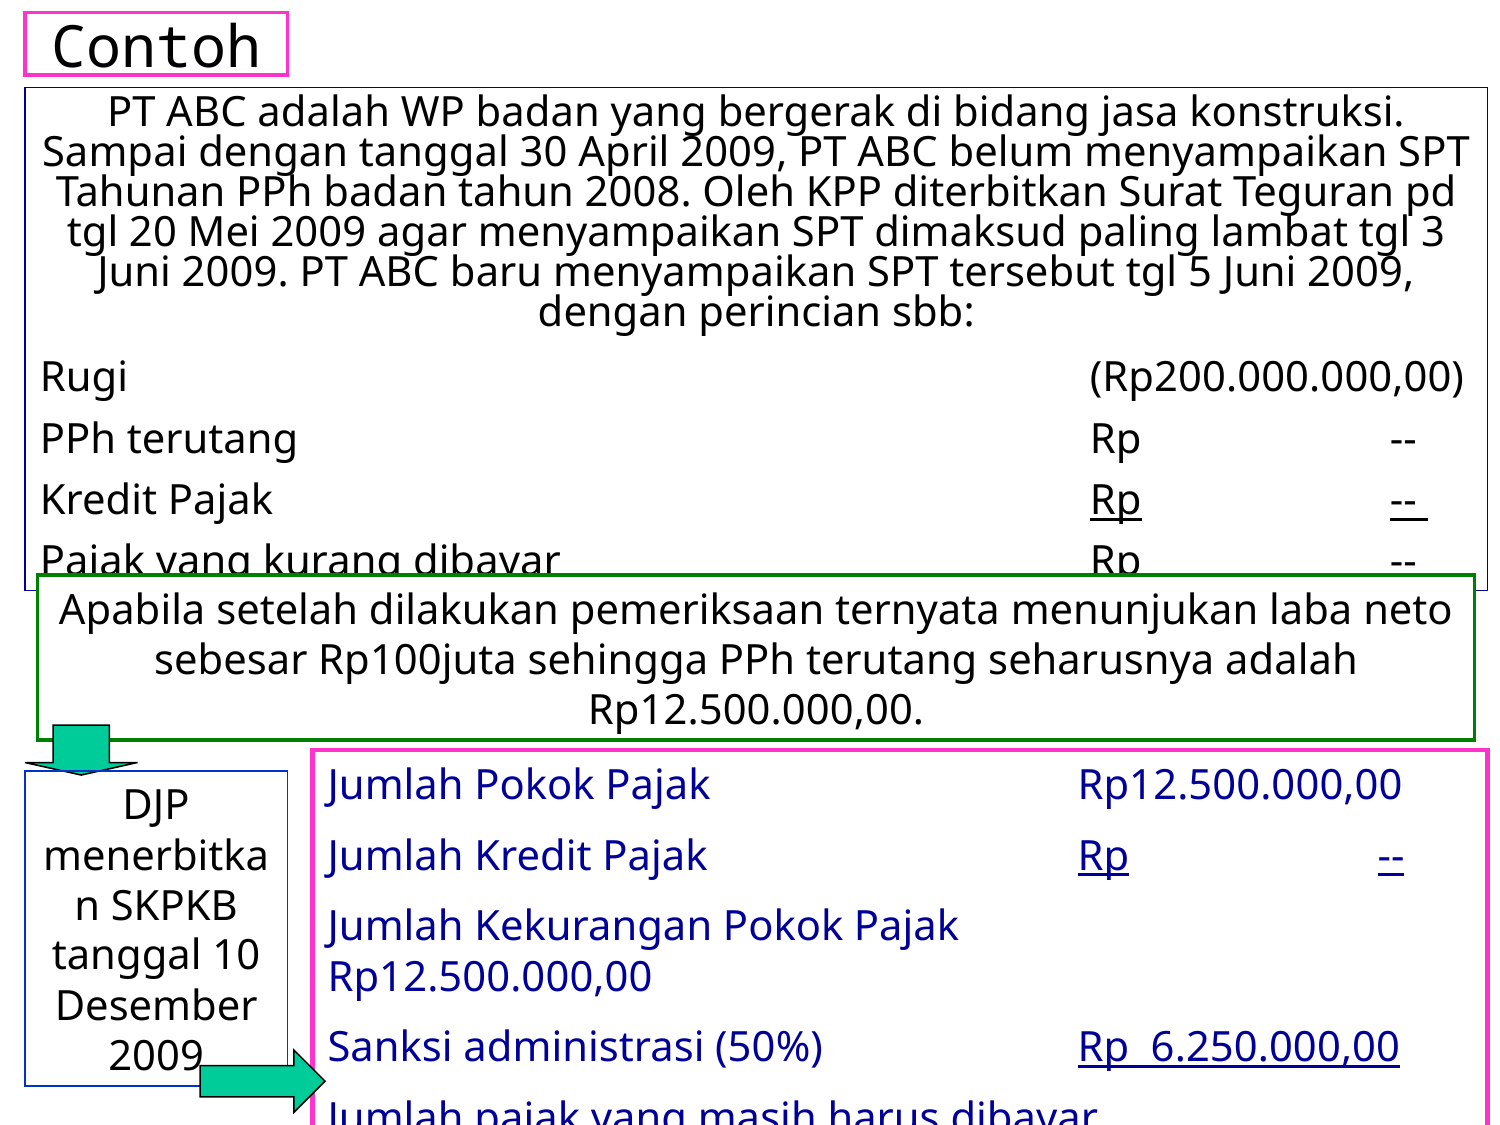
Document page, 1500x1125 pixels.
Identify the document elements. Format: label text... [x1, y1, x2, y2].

text_box [24, 725, 138, 770]
text_box DJP menerbitkan SKPKB tanggal 10 Desember 2009 [24, 770, 288, 1086]
text_box PT ABC adalah WP badan yang bergerak di bidang jasa konstruksi. Sampai dengan tanggal 30 April 2009, PT ABC belum menyampaikan SPT Tahunan PPh badan tahun 2008. Oleh KPP diterbitkan Surat Teguran pd tgl 20 Mei 2009 agar menyampaikan SPT dimaksud paling lambat tgl 3 Juni 2009. PT ABC baru menyampaikan SPT tersebut tgl 5 Juni 2009, dengan perincian sbb: Rugi (Rp200.000.000,00) PPh terutang Rp -- Kredit Pajak Rp -- Pajak yang kurang dibayar Rp -- [24, 87, 1488, 591]
text_box [200, 1049, 326, 1113]
text_box Apabila setelah dilakukan pemeriksaan ternyata menunjukan laba neto sebesar Rp100juta sehingga PPh terutang seharusnya adalah Rp12.500.000,00. [37, 575, 1475, 741]
text_box Jumlah Pokok Pajak Rp12.500.000,00 Jumlah Kredit Pajak Rp -- Jumlah Kekurangan Pokok Pajak Rp12.500.000,00 Sanksi administrasi (50%) Rp 6.250.000,00 Jumlah pajak yang masih harus dibayar Rp18.750.000,00 [312, 750, 1488, 1125]
title Contoh [24, 12, 288, 76]
